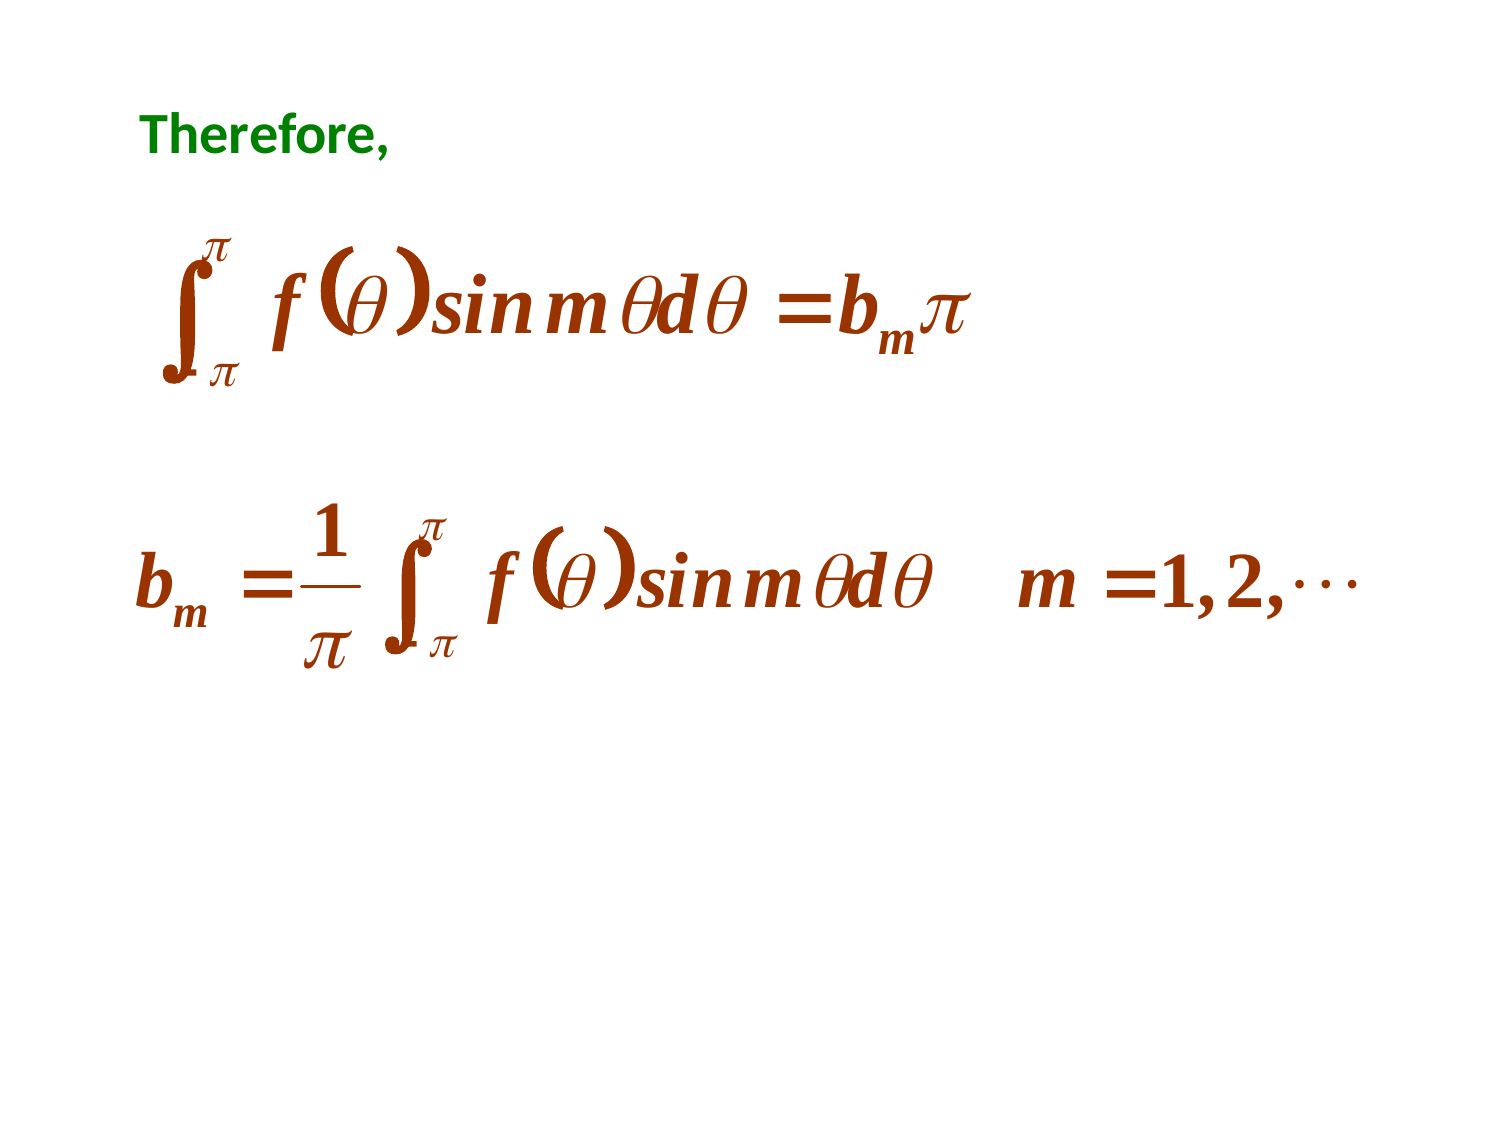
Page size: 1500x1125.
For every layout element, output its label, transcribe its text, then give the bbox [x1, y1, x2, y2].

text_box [124, 474, 1373, 683]
text_box Therefore, [124, 87, 500, 173]
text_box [137, 212, 982, 400]
